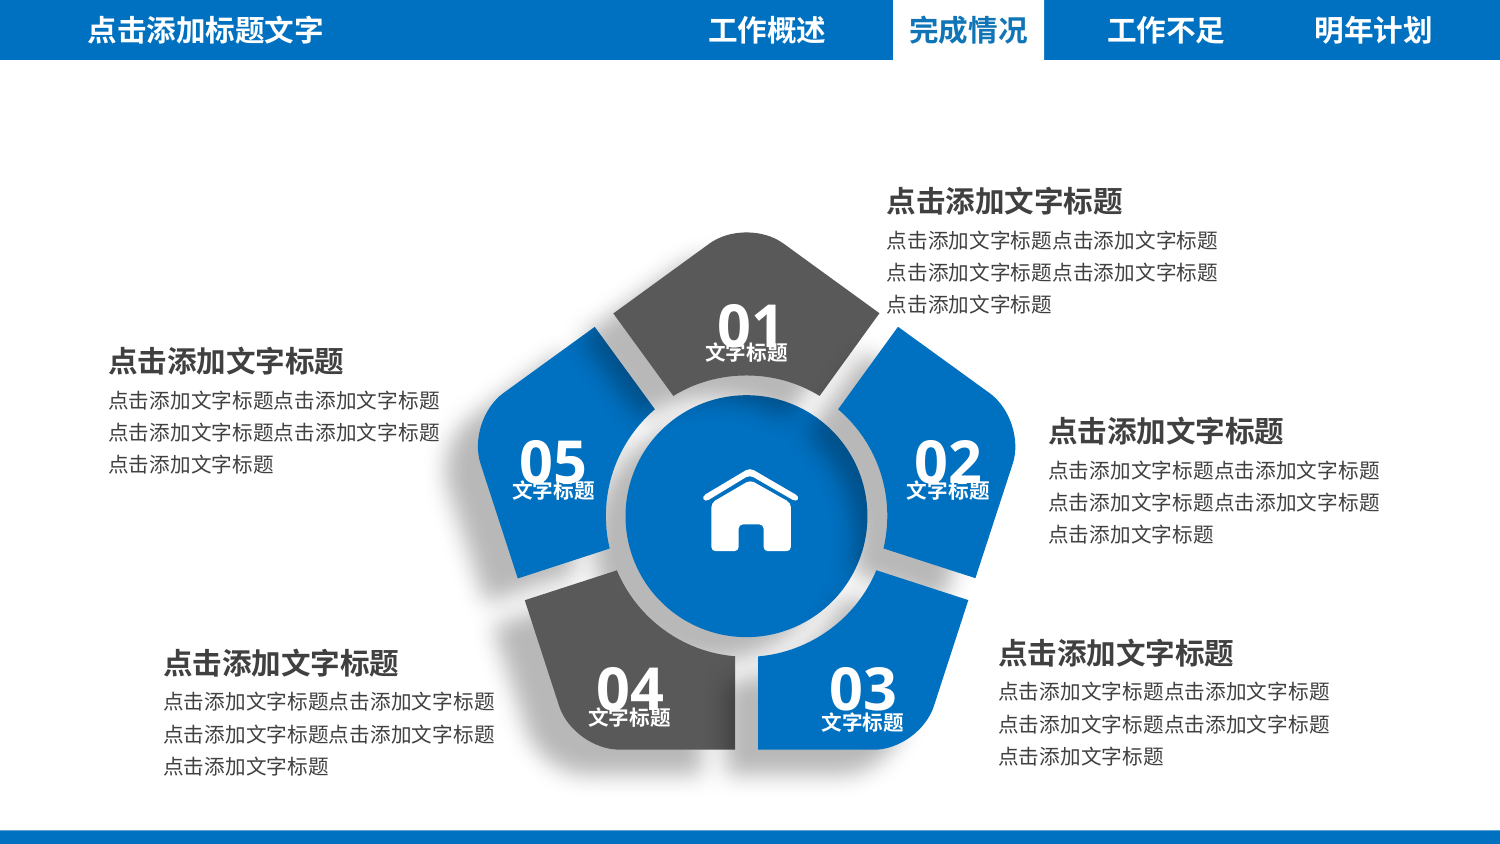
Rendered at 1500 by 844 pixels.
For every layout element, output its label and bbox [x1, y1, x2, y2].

text_box [0, 0, 1500, 844]
